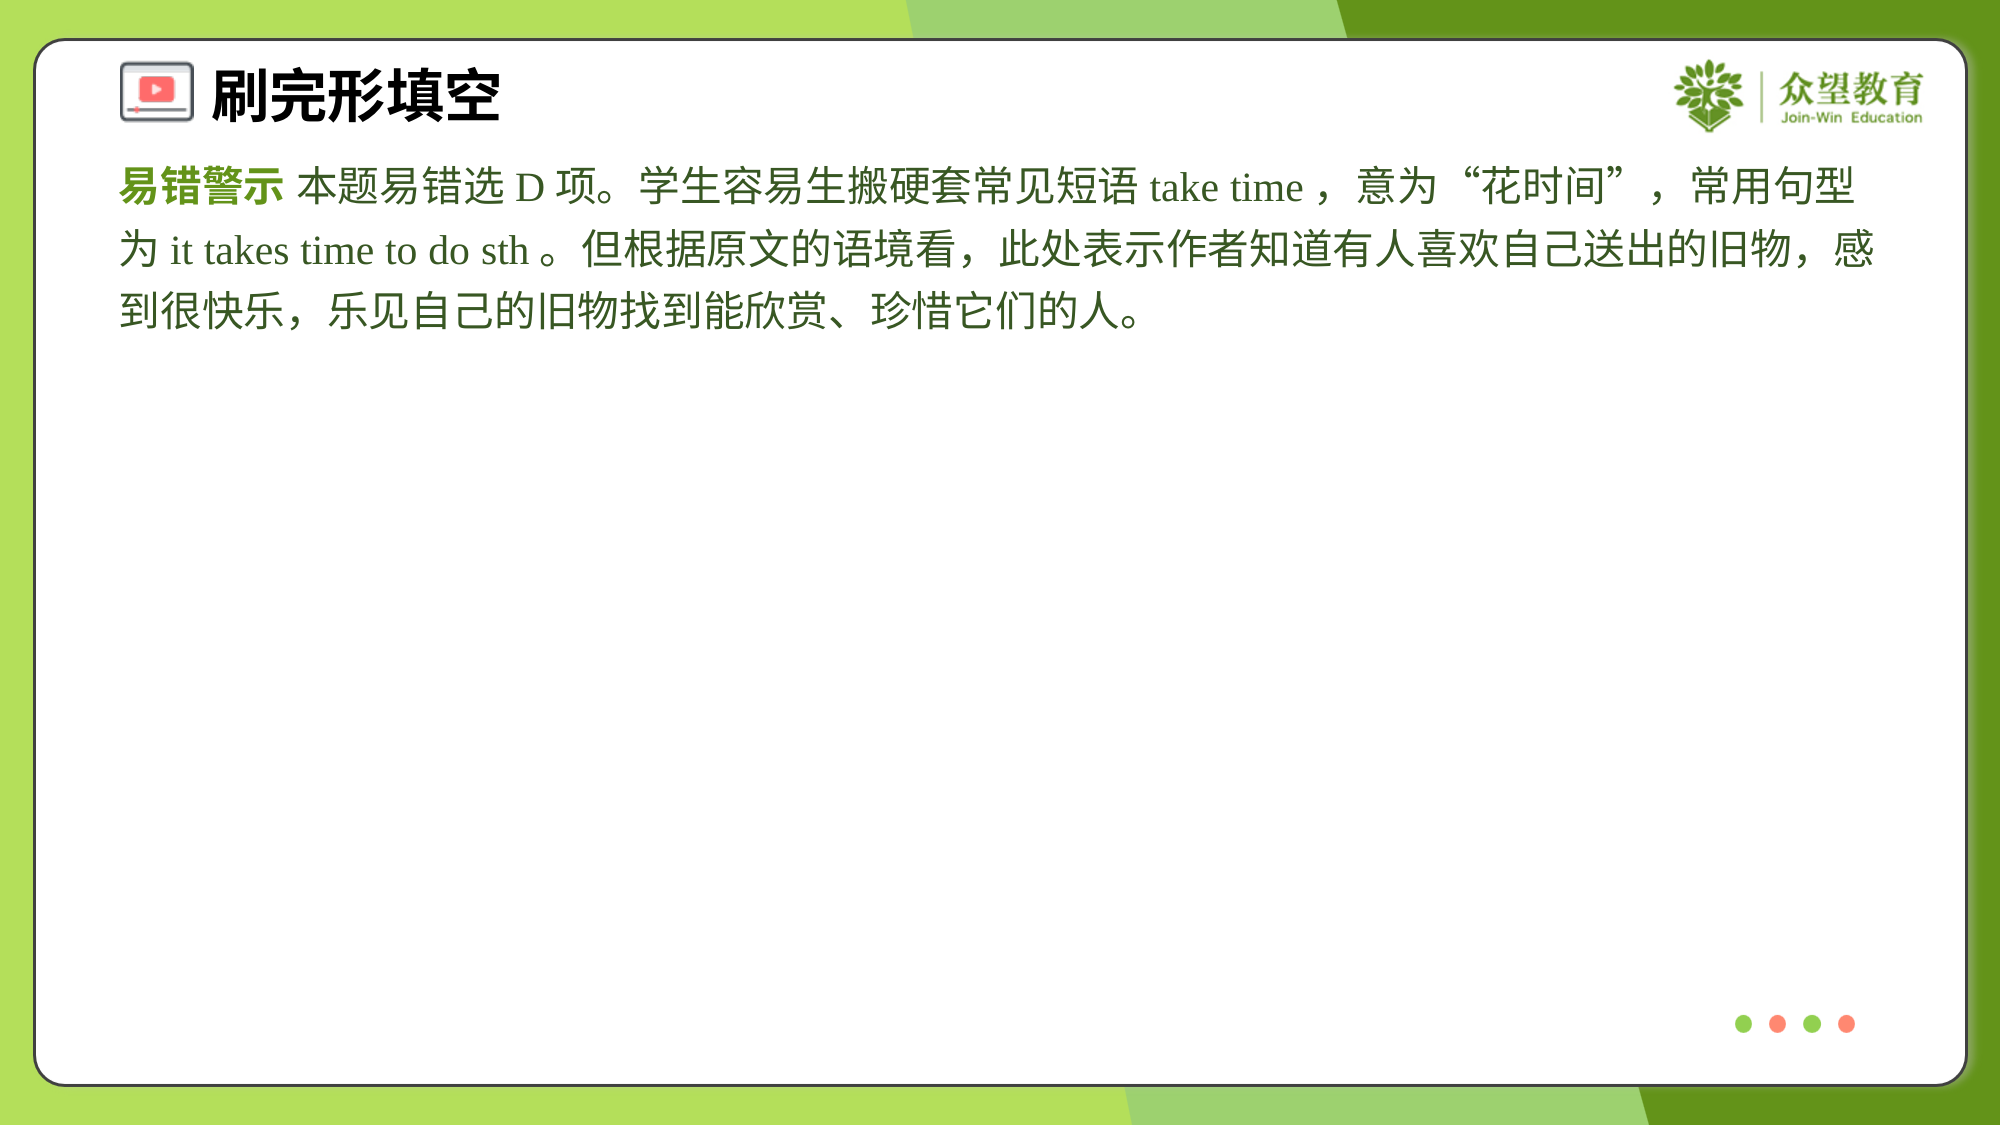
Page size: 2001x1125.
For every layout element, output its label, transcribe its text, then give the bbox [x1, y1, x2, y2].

text_box 易错警示 本题易错选D项。学生容易生搬硬套常见短语take time，意为“花时间”，常用句型为it takes time to do sth。但根据原文的语境看，此处表示作者知道有人喜欢自己送出的旧物，感到很快乐，乐见自己的旧物找到能欣赏、珍惜它们的人。 [118, 147, 1883, 331]
picture [0, 0, 2000, 1125]
